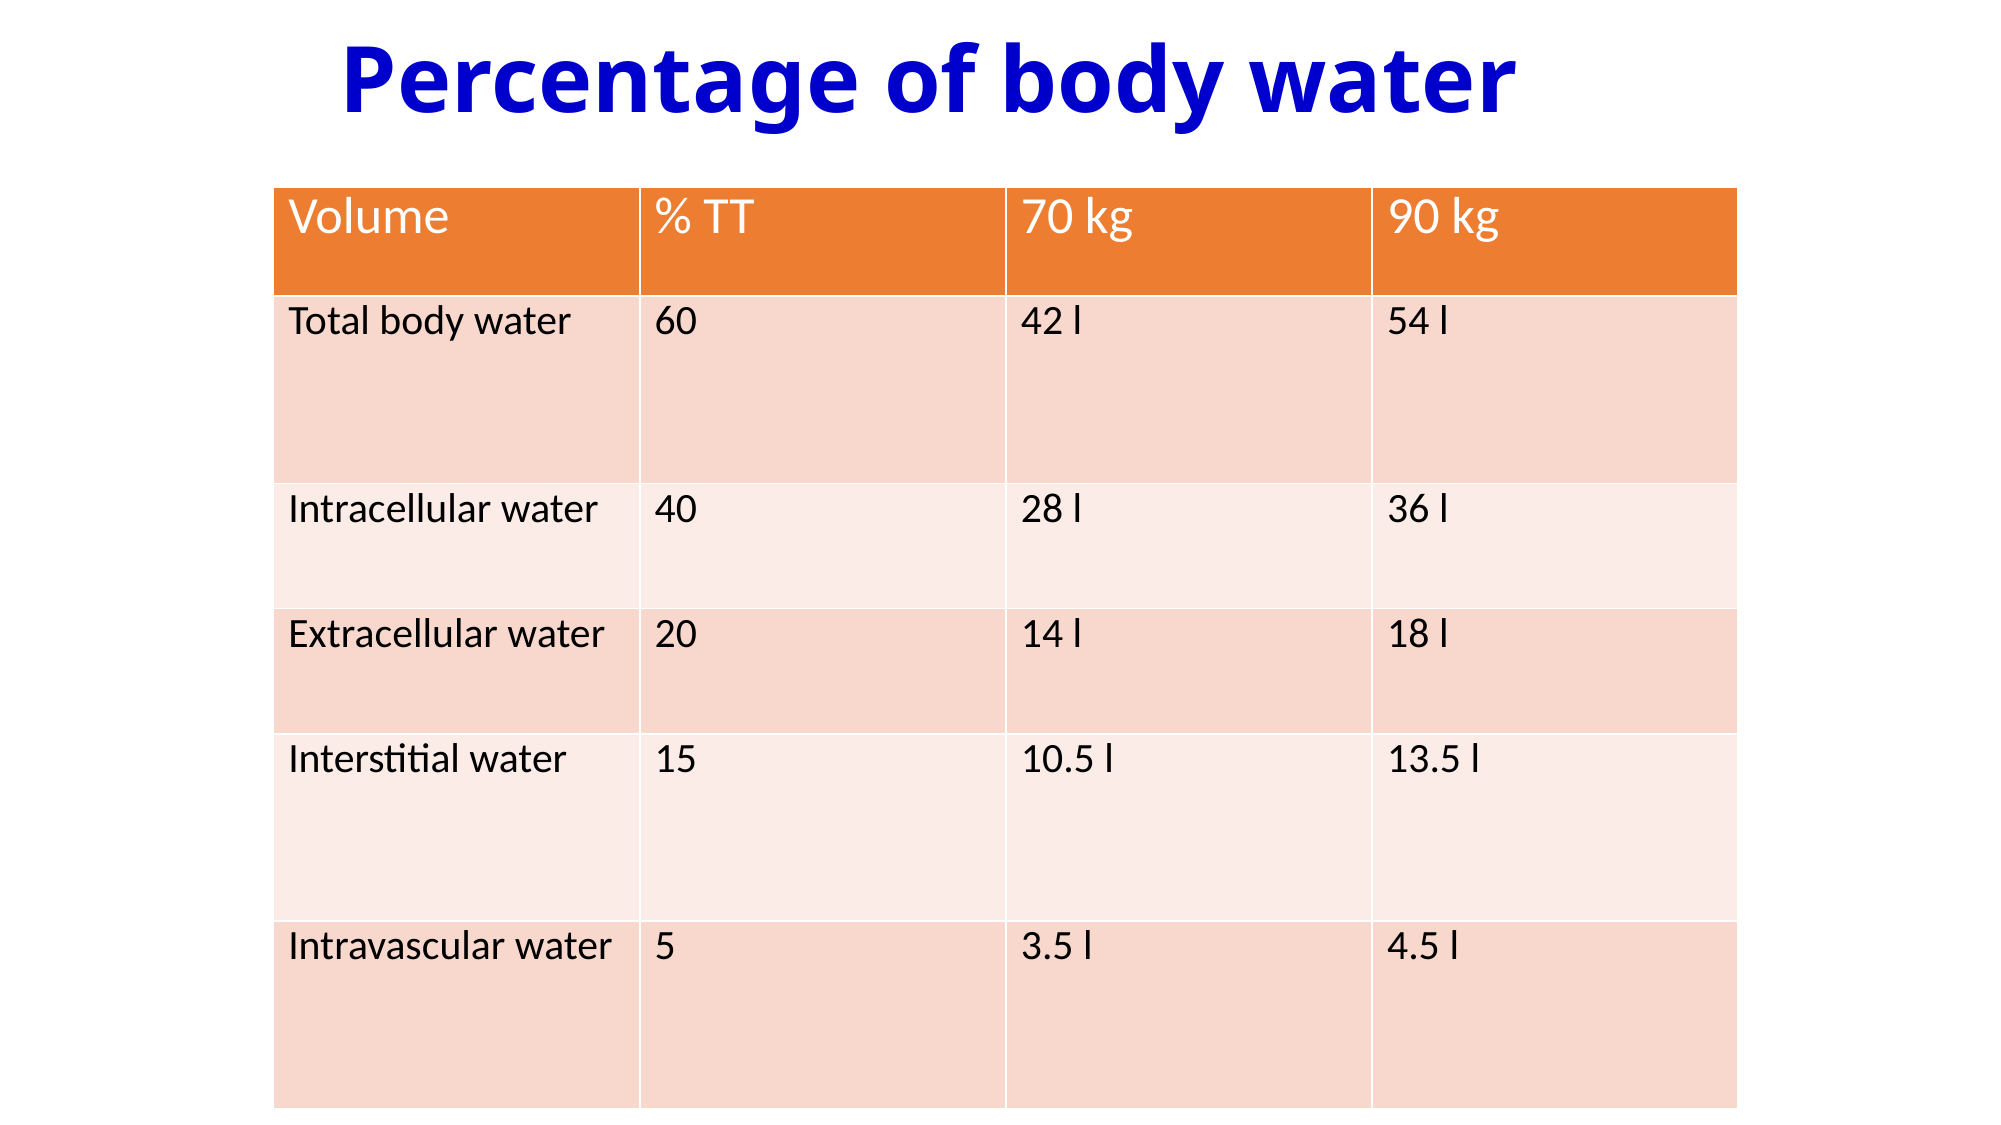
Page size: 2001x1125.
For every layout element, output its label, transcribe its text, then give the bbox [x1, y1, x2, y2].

table_cell 13.5 l [1373, 735, 1737, 920]
table_cell 36 l [1373, 484, 1737, 608]
table_cell 54 l [1373, 297, 1737, 483]
table_cell Intracellular water [274, 484, 639, 608]
table_cell 20 [641, 609, 1005, 733]
table_cell 5 [641, 922, 1005, 1108]
table_cell 4.5 l [1373, 922, 1737, 1108]
table_cell 40 [641, 484, 1005, 608]
table_cell 60 [641, 297, 1005, 483]
title Percentage of body water [324, 11, 1675, 155]
table_cell Intravascular water [274, 922, 639, 1108]
table_cell 14 l [1007, 609, 1371, 733]
table_cell 18 l [1373, 609, 1737, 733]
table_header 90 kg [1373, 188, 1737, 295]
table_cell 28 l [1007, 484, 1371, 608]
table_cell 3.5 l [1007, 922, 1371, 1108]
table_cell Total body water [274, 297, 639, 483]
table_cell 15 [641, 735, 1005, 920]
table_cell 42 l [1007, 297, 1371, 483]
table_header 70 kg [1007, 188, 1371, 295]
table_header % TT [641, 188, 1005, 295]
table_cell Extracellular water [274, 609, 639, 733]
table_cell Interstitial water [274, 735, 639, 920]
table_cell 10.5 l [1007, 735, 1371, 920]
table_header Volume [274, 188, 639, 295]
